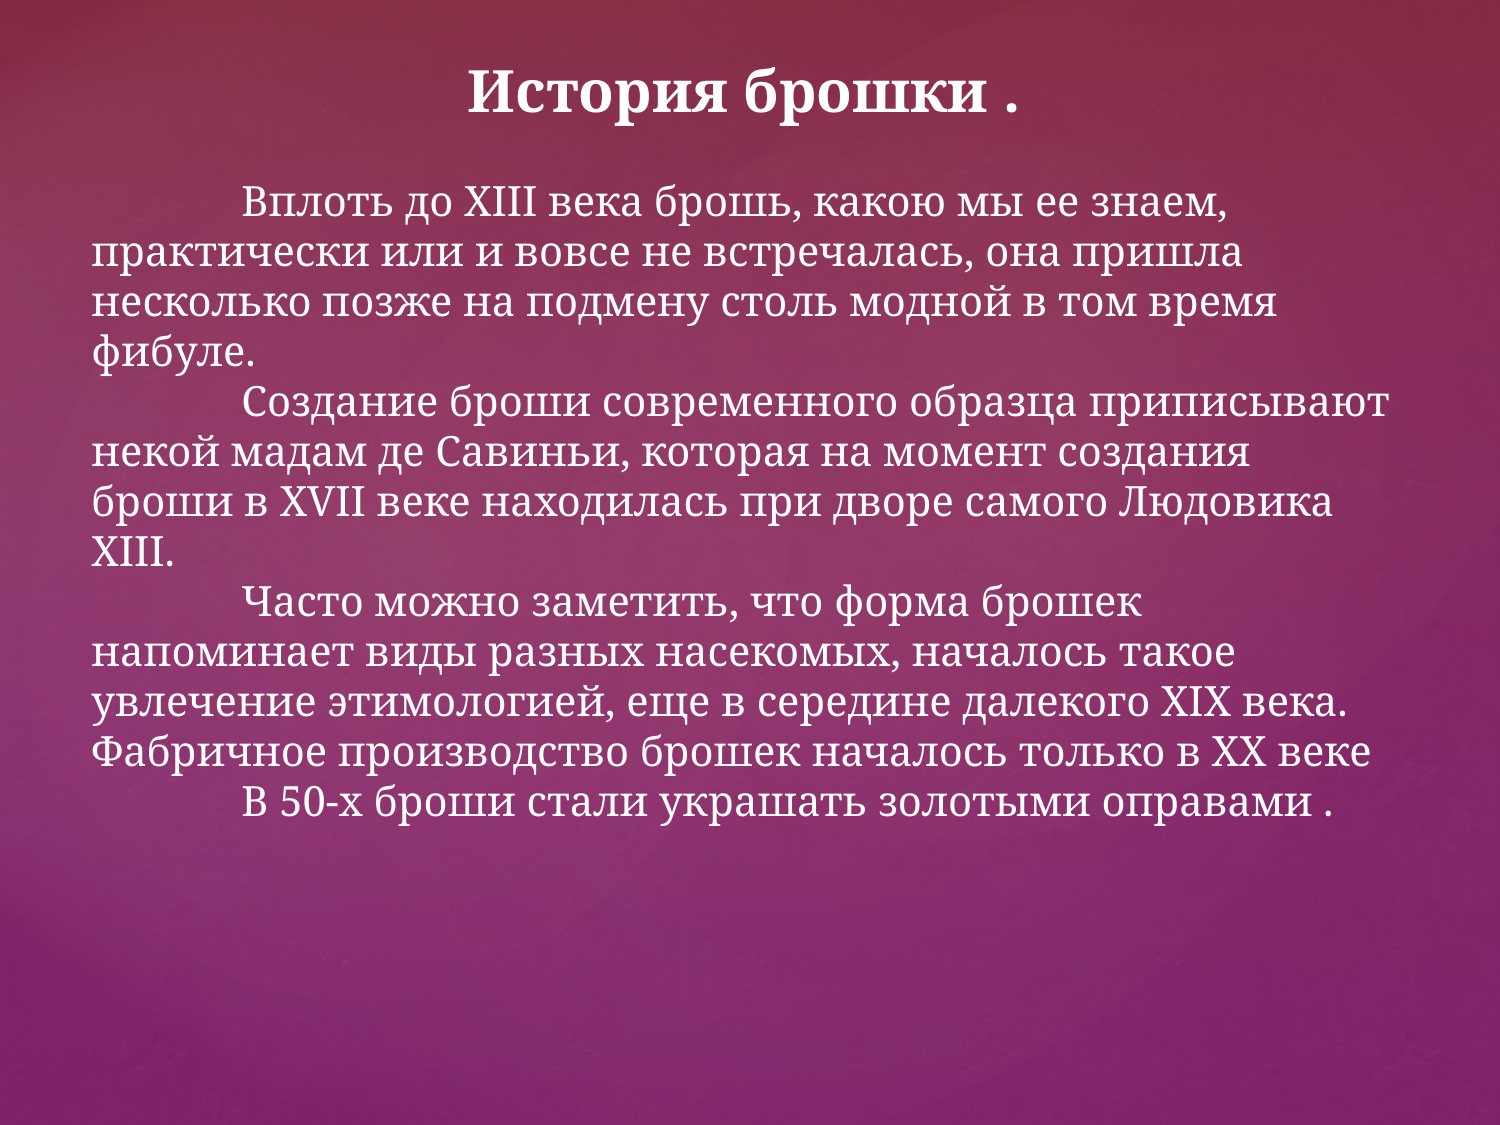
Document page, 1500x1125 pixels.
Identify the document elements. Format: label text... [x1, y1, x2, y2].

text_box История брошки . Вплоть до XIII века брошь, какою мы ее знаем, практически или и вовсе не встречалась, она пришла несколько позже на подмену столь модной в том время фибуле. Создание броши современного образца приписывают некой мадам де Савиньи, которая на момент создания броши в XVII веке находилась при дворе самого Людовика ХIII. Часто можно заметить, что форма брошек напоминает виды разных насекомых, началось такое увлечение этимологией, еще в середине далекого XIX века. Фабричное производство брошек началось только в ХХ веке В 50-х броши стали украшать золотыми оправами . [76, 47, 1412, 833]
